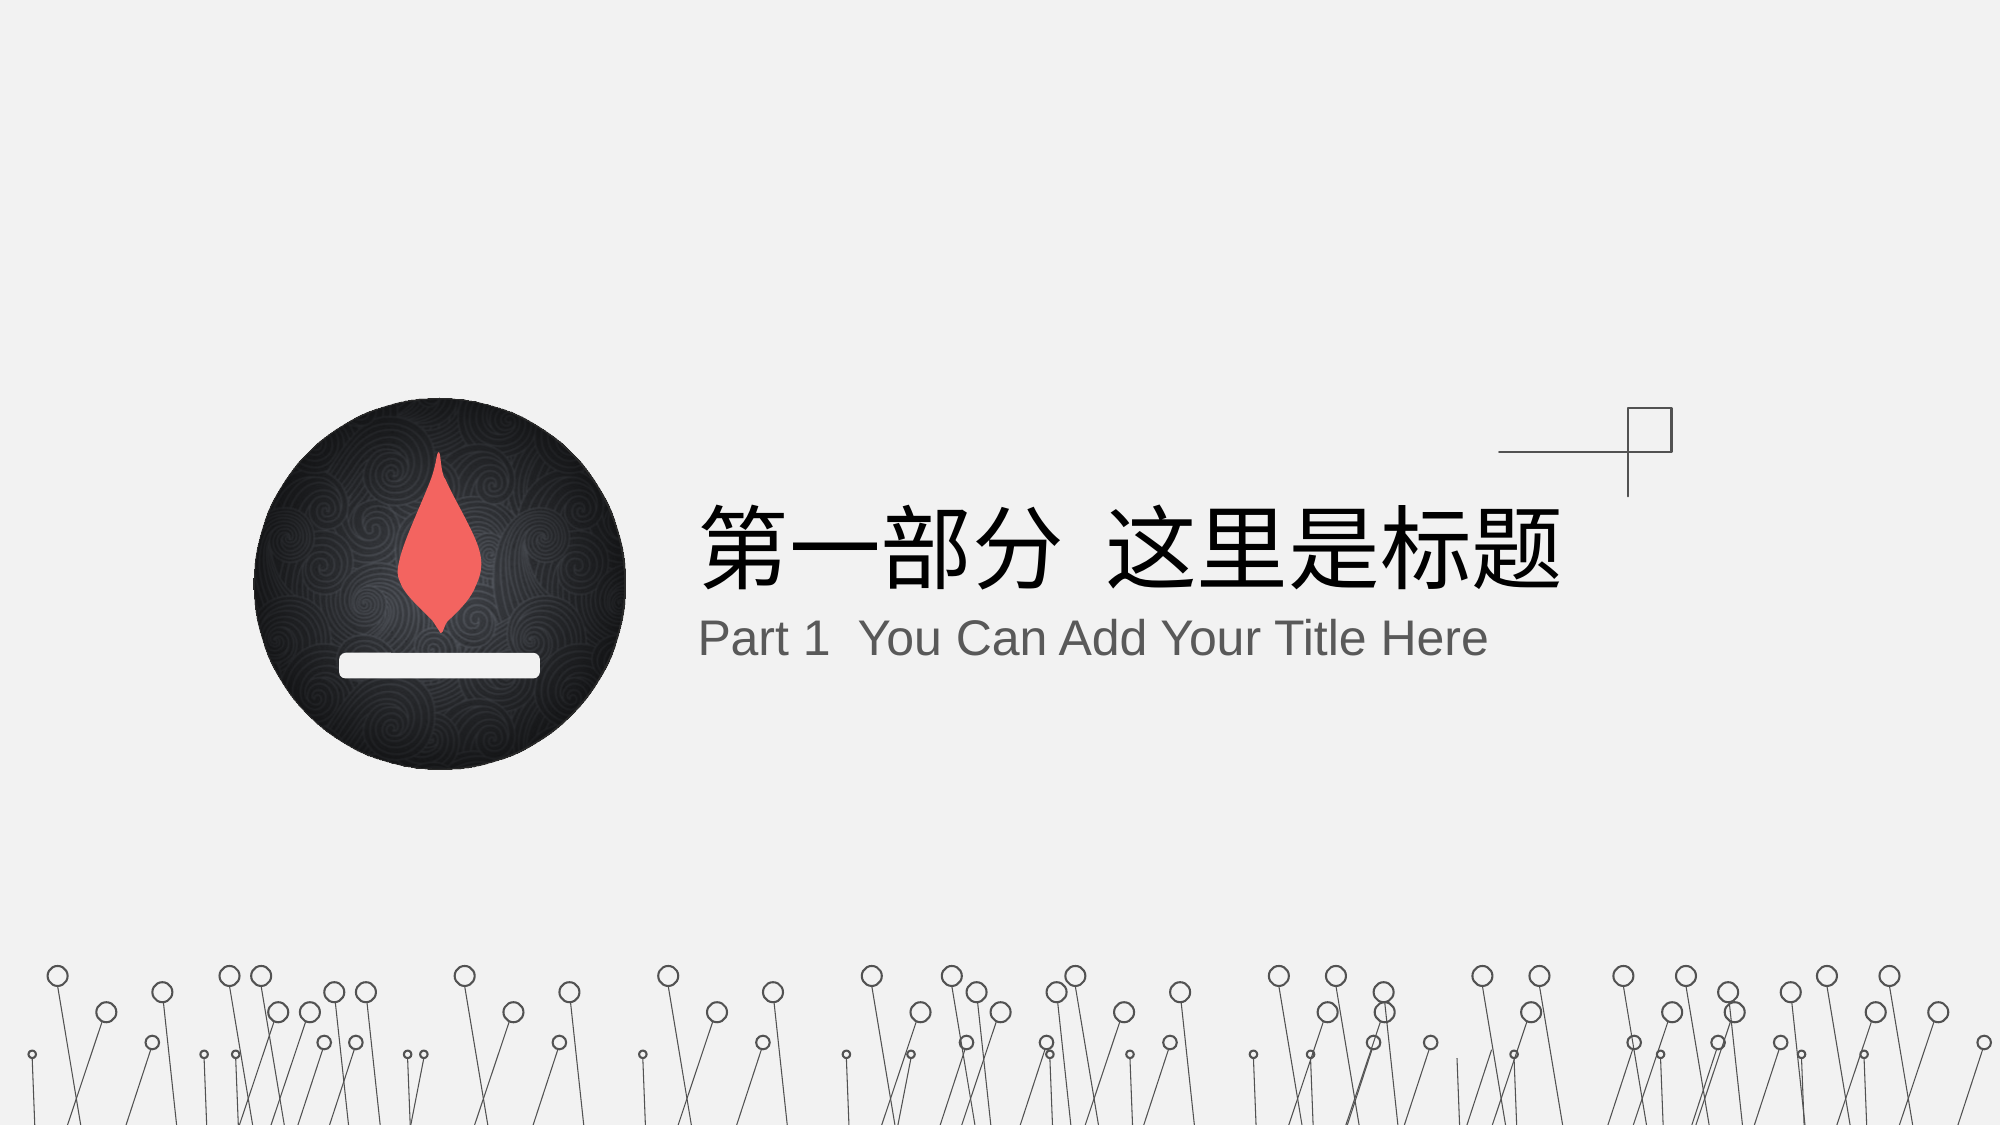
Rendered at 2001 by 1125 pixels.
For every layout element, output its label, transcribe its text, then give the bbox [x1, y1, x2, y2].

text_box [705, 1001, 729, 1024]
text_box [1335, 985, 1364, 1022]
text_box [1457, 1049, 1492, 1125]
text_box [980, 1002, 994, 1022]
text_box [1162, 1034, 1178, 1051]
text_box [1316, 1001, 1335, 1024]
text_box [1267, 964, 1290, 987]
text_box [1826, 985, 1855, 1022]
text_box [871, 1022, 917, 1125]
text_box [1815, 964, 1839, 987]
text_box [1181, 1002, 1198, 1125]
text_box [1772, 1034, 1789, 1051]
text_box [1878, 964, 1901, 987]
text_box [1889, 985, 1918, 1022]
text_box [1520, 1001, 1539, 1024]
text_box [1248, 1049, 1259, 1059]
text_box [163, 1002, 180, 1125]
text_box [1075, 1022, 1120, 1125]
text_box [32, 1057, 36, 1125]
text_box [1779, 981, 1802, 1004]
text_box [229, 985, 258, 1022]
text_box [1372, 981, 1395, 1002]
text_box [1045, 1049, 1055, 1059]
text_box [1746, 1049, 1780, 1125]
text_box [657, 964, 680, 987]
text_box [1113, 1001, 1136, 1024]
text_box [1864, 1001, 1887, 1024]
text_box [1948, 1049, 1983, 1125]
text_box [57, 1022, 102, 1125]
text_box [274, 1022, 306, 1125]
text_box [1528, 964, 1551, 987]
text_box [1422, 1034, 1439, 1051]
text_box [551, 1034, 568, 1051]
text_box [464, 985, 493, 1022]
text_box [930, 1049, 951, 1125]
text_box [846, 1057, 851, 1125]
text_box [1801, 1057, 1806, 1125]
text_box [1384, 1002, 1402, 1125]
text_box 第一部分 这里是标题 [682, 483, 1747, 609]
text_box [288, 1049, 323, 1125]
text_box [1278, 985, 1307, 1022]
text_box [1324, 964, 1348, 987]
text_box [1826, 1022, 1872, 1125]
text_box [1482, 1022, 1527, 1125]
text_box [464, 1022, 510, 1125]
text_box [229, 1022, 274, 1125]
text_box [1927, 1001, 1950, 1024]
text_box [909, 1001, 932, 1024]
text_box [1482, 985, 1511, 1022]
text_box [95, 1001, 118, 1024]
text_box [841, 1049, 852, 1059]
text_box [1373, 1001, 1389, 1024]
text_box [1049, 1057, 1054, 1125]
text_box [668, 1022, 713, 1125]
text_box [46, 964, 69, 987]
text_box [951, 1022, 997, 1125]
text_box [453, 964, 476, 987]
text_box [27, 1049, 38, 1059]
text_box [558, 981, 581, 1004]
text_box [860, 964, 883, 987]
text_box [1394, 1049, 1429, 1125]
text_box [1335, 1022, 1381, 1125]
text_box [1661, 1001, 1684, 1024]
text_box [253, 398, 626, 770]
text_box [1598, 1049, 1633, 1125]
text_box [994, 1001, 1012, 1024]
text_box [366, 1002, 384, 1125]
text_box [523, 1049, 558, 1125]
text_box [144, 1034, 161, 1051]
text_box [1064, 964, 1087, 987]
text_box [261, 985, 290, 1022]
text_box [412, 1057, 424, 1125]
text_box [1623, 1022, 1668, 1125]
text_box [1685, 985, 1714, 1022]
text_box [199, 1049, 209, 1059]
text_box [1310, 1057, 1315, 1125]
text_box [204, 1057, 208, 1125]
text_box [354, 981, 377, 1004]
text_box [116, 1049, 151, 1125]
text_box Part 1 You Can Add Your Title Here [682, 598, 1672, 674]
text_box [250, 964, 273, 987]
text_box [151, 981, 174, 1004]
text_box [968, 981, 988, 1002]
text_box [1729, 1002, 1746, 1125]
text_box [316, 1034, 333, 1049]
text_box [1129, 1057, 1134, 1125]
text_box [755, 1034, 771, 1051]
text_box [218, 964, 241, 987]
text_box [1278, 1022, 1324, 1125]
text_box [1685, 1022, 1729, 1125]
text_box [1717, 981, 1740, 1004]
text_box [1514, 1057, 1518, 1125]
text_box [761, 981, 785, 1004]
text_box [1125, 1049, 1134, 1059]
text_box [726, 1049, 762, 1125]
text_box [892, 1057, 912, 1125]
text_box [951, 985, 980, 1022]
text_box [570, 1002, 587, 1125]
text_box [323, 1049, 335, 1125]
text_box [871, 985, 900, 1022]
text_box [1627, 407, 1673, 453]
text_box [298, 1001, 321, 1024]
text_box [940, 964, 963, 987]
text_box [323, 981, 346, 1004]
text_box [668, 985, 697, 1022]
text_box [1045, 981, 1068, 1004]
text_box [407, 1057, 412, 1125]
text_box [502, 1001, 525, 1024]
text_box [1038, 1034, 1055, 1051]
text_box [1471, 964, 1494, 987]
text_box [1791, 1002, 1809, 1125]
text_box [1612, 964, 1635, 987]
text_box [57, 985, 86, 1022]
text_box [419, 1049, 429, 1059]
text_box [1723, 1004, 1729, 1022]
text_box [1976, 1034, 1993, 1051]
text_box [1674, 964, 1698, 987]
text_box [352, 1034, 364, 1051]
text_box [1057, 1002, 1075, 1125]
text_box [1075, 985, 1104, 1022]
text_box [638, 1049, 648, 1059]
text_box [1539, 985, 1568, 1125]
text_box [402, 1049, 413, 1059]
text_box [1253, 1057, 1258, 1125]
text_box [1623, 985, 1652, 1022]
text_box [1889, 1022, 1934, 1125]
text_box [642, 1057, 647, 1125]
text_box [1682, 1049, 1717, 1125]
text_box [1134, 1049, 1169, 1125]
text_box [1010, 1049, 1045, 1125]
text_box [335, 1002, 352, 1125]
text_box [1169, 981, 1192, 1004]
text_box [774, 1002, 791, 1125]
